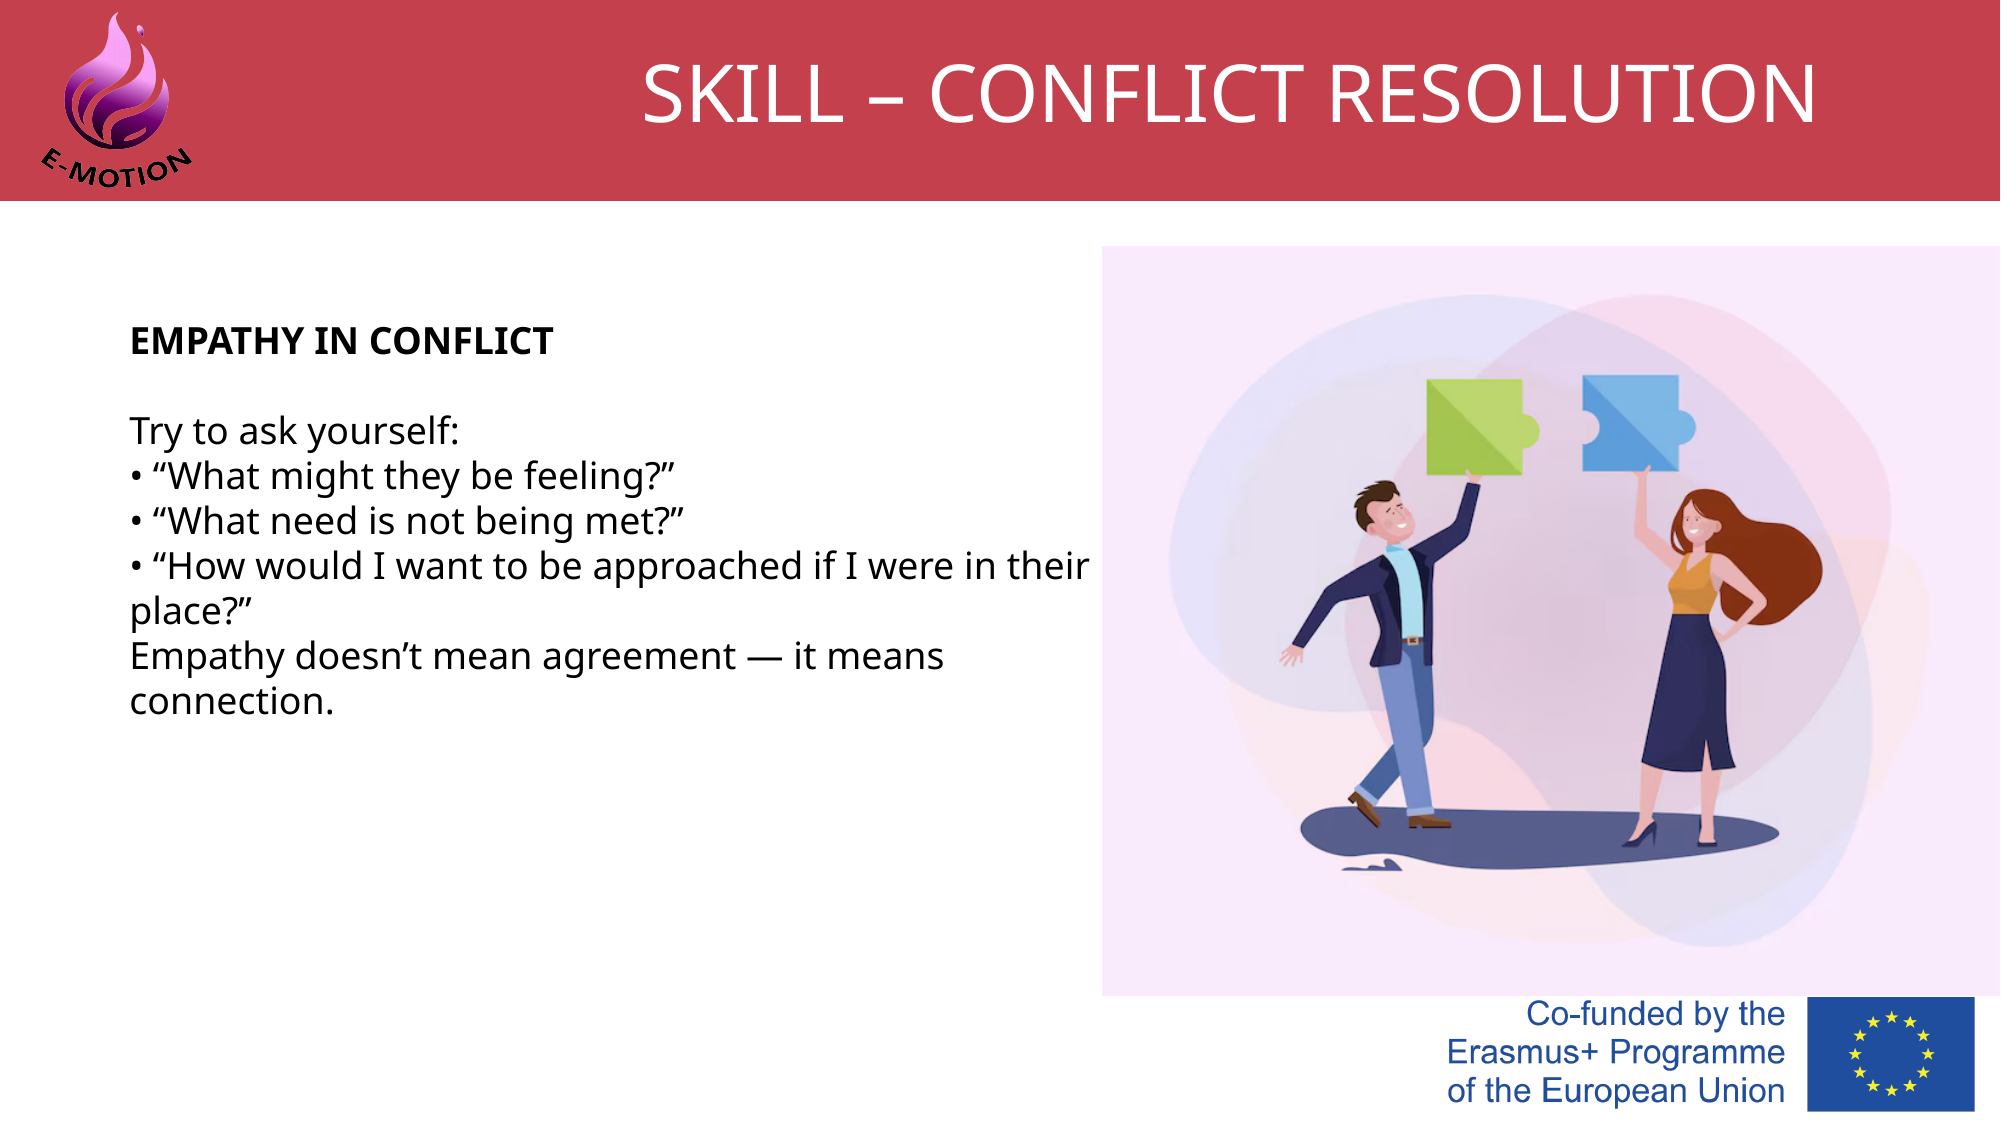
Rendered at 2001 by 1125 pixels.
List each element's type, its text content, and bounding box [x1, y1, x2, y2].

picture [0, 0, 253, 247]
text_box SKILL – CONFLICT RESOLUTION [576, 35, 1836, 310]
picture [1101, 246, 2000, 996]
text_box EMPATHY IN CONFLICT Try to ask yourself: • “What might they be feeling?” • “What need is not being met?” • “How would I want to be approached if I were in their place?” Empathy doesn’t mean agreement — it means connection. [114, 310, 1101, 730]
